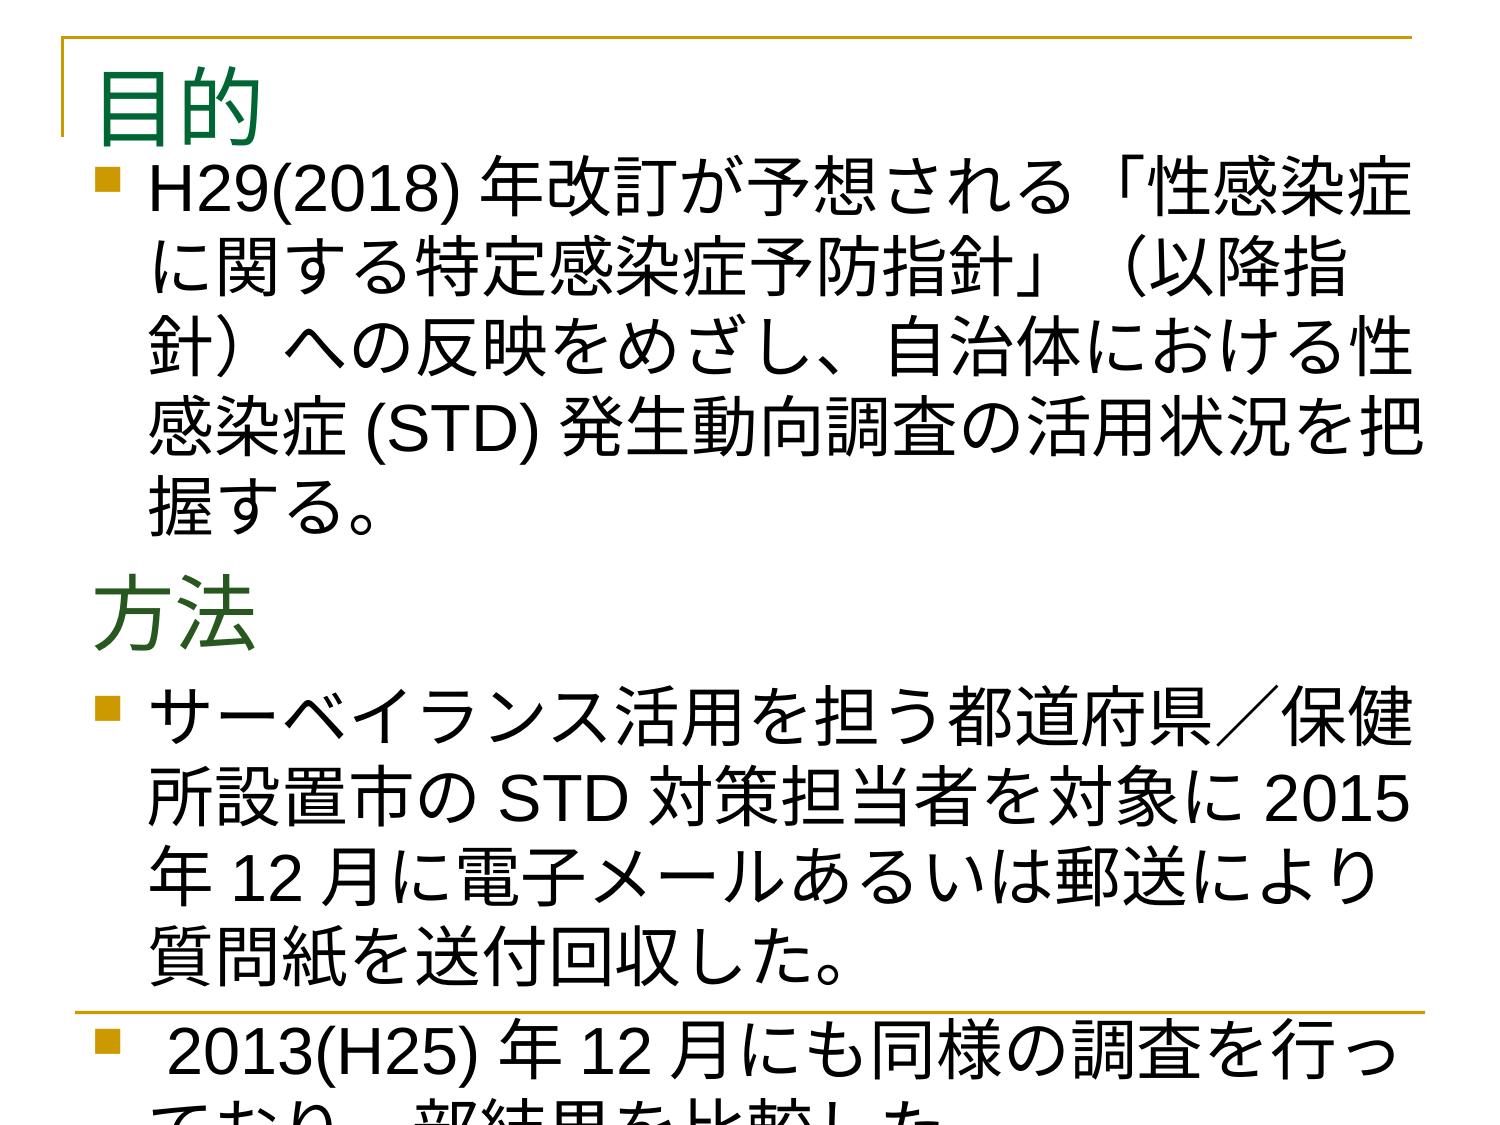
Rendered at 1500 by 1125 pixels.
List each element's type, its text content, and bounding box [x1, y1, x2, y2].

title 目的 [74, 45, 1426, 233]
list H29(2018)年改訂が予想される「性感染症に関する特定感染症予防指針」（以降指針）への反映をめざし、自治体における性感染症(STD)発生動向調査の活用状況を把握する。 方法 サーベイランス活用を担う都道府県／保健所設置市のSTD対策担当者を対象に2015年12月に電子メールあるいは郵送により質問紙を送付回収した。 2013(H25)年12月にも同様の調査を行っており一部結果を比較した。 [76, 136, 1459, 1012]
